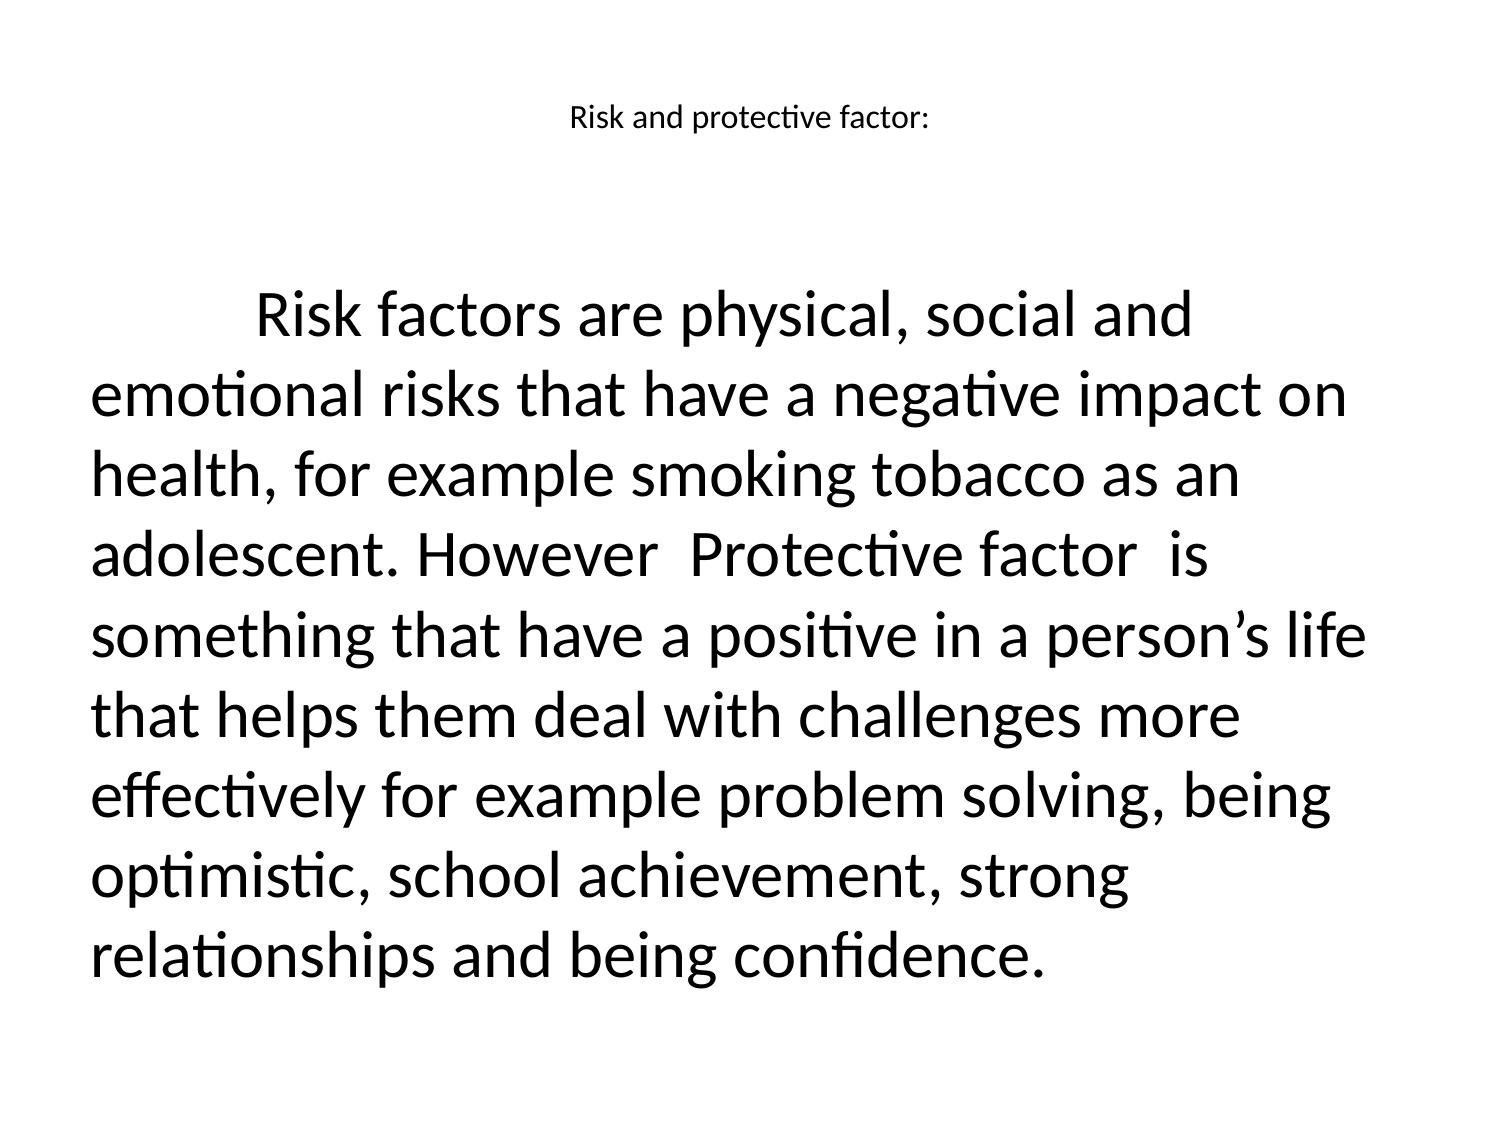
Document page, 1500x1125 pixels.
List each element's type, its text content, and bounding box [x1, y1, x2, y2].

title Risk and protective factor: [75, 45, 1425, 185]
list Risk factors are physical, social and emotional risks that have a negative impact on health, for example smoking tobacco as an adolescent. However Protective factor is something that have a positive in a person’s life that helps them deal with challenges more effectively for example problem solving, being optimistic, school achievement, strong relationships and being confidence. [75, 262, 1425, 1005]
